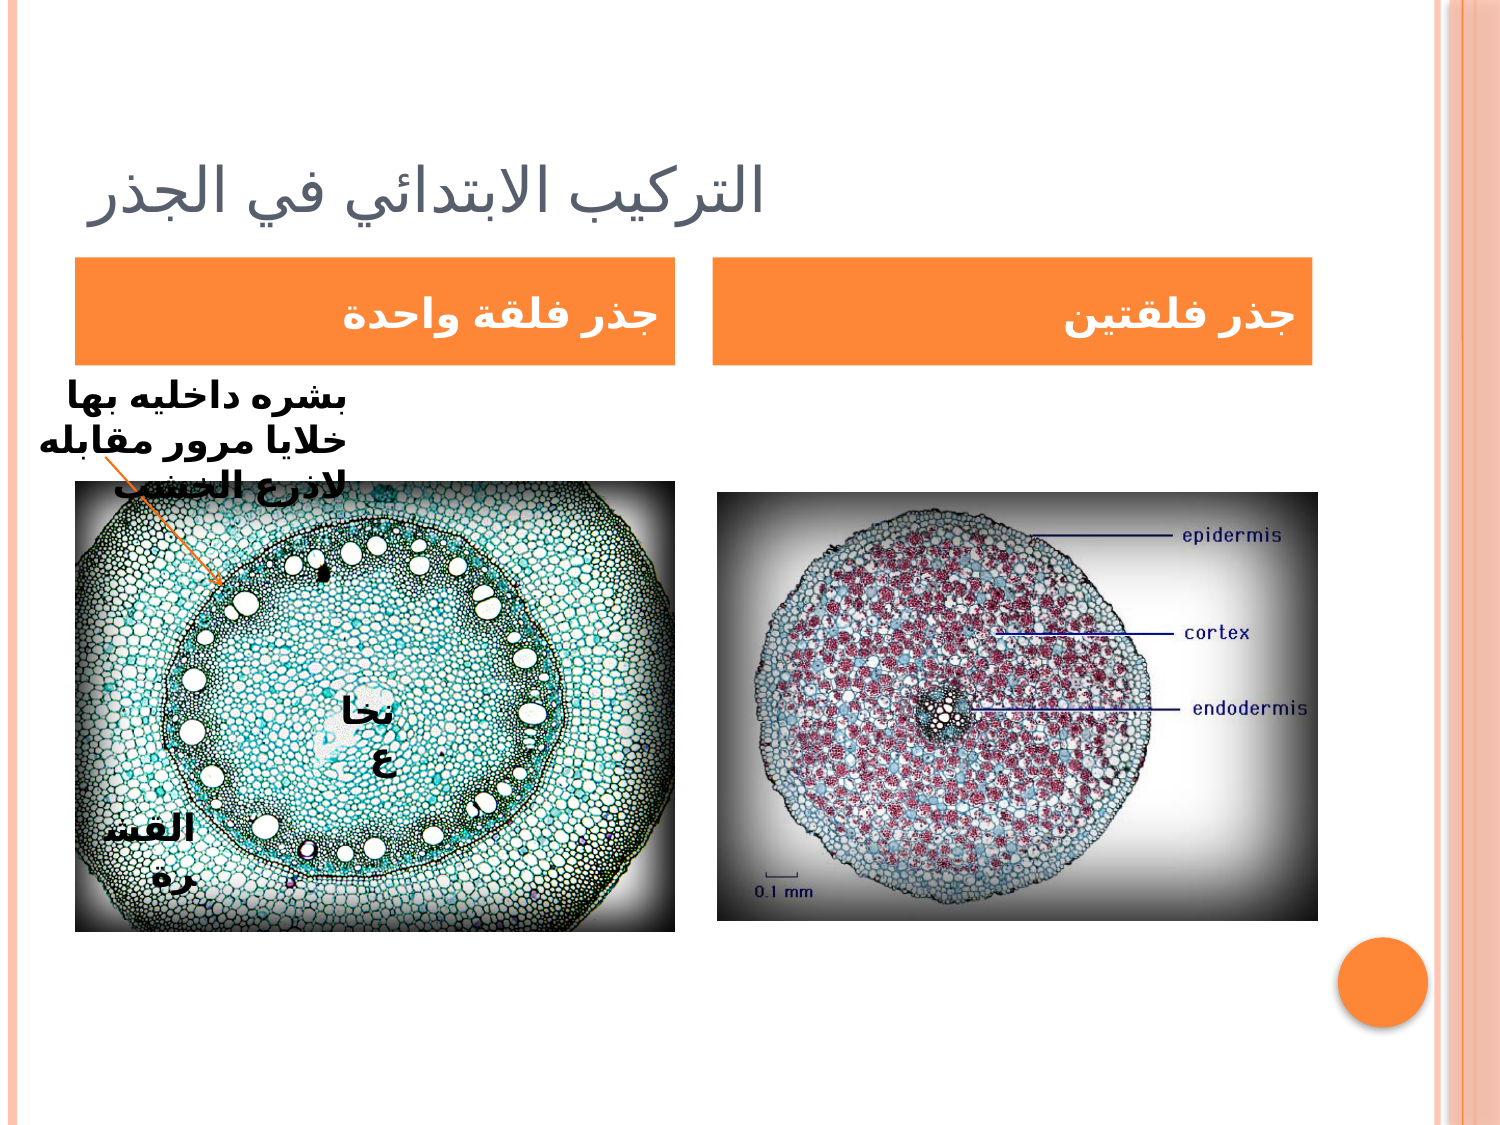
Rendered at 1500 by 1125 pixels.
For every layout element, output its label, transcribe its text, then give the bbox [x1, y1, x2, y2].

list جذر فلقة واحدة [75, 257, 675, 366]
list جذر فلقتين [712, 257, 1313, 366]
text_box بشره داخليه بها خلايا مرور مقابله لاذرع الخشب [0, 363, 364, 513]
title التركيب الابتدائي في الجذر [75, 44, 1313, 233]
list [716, 491, 1318, 921]
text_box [99, 462, 230, 581]
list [74, 480, 676, 932]
